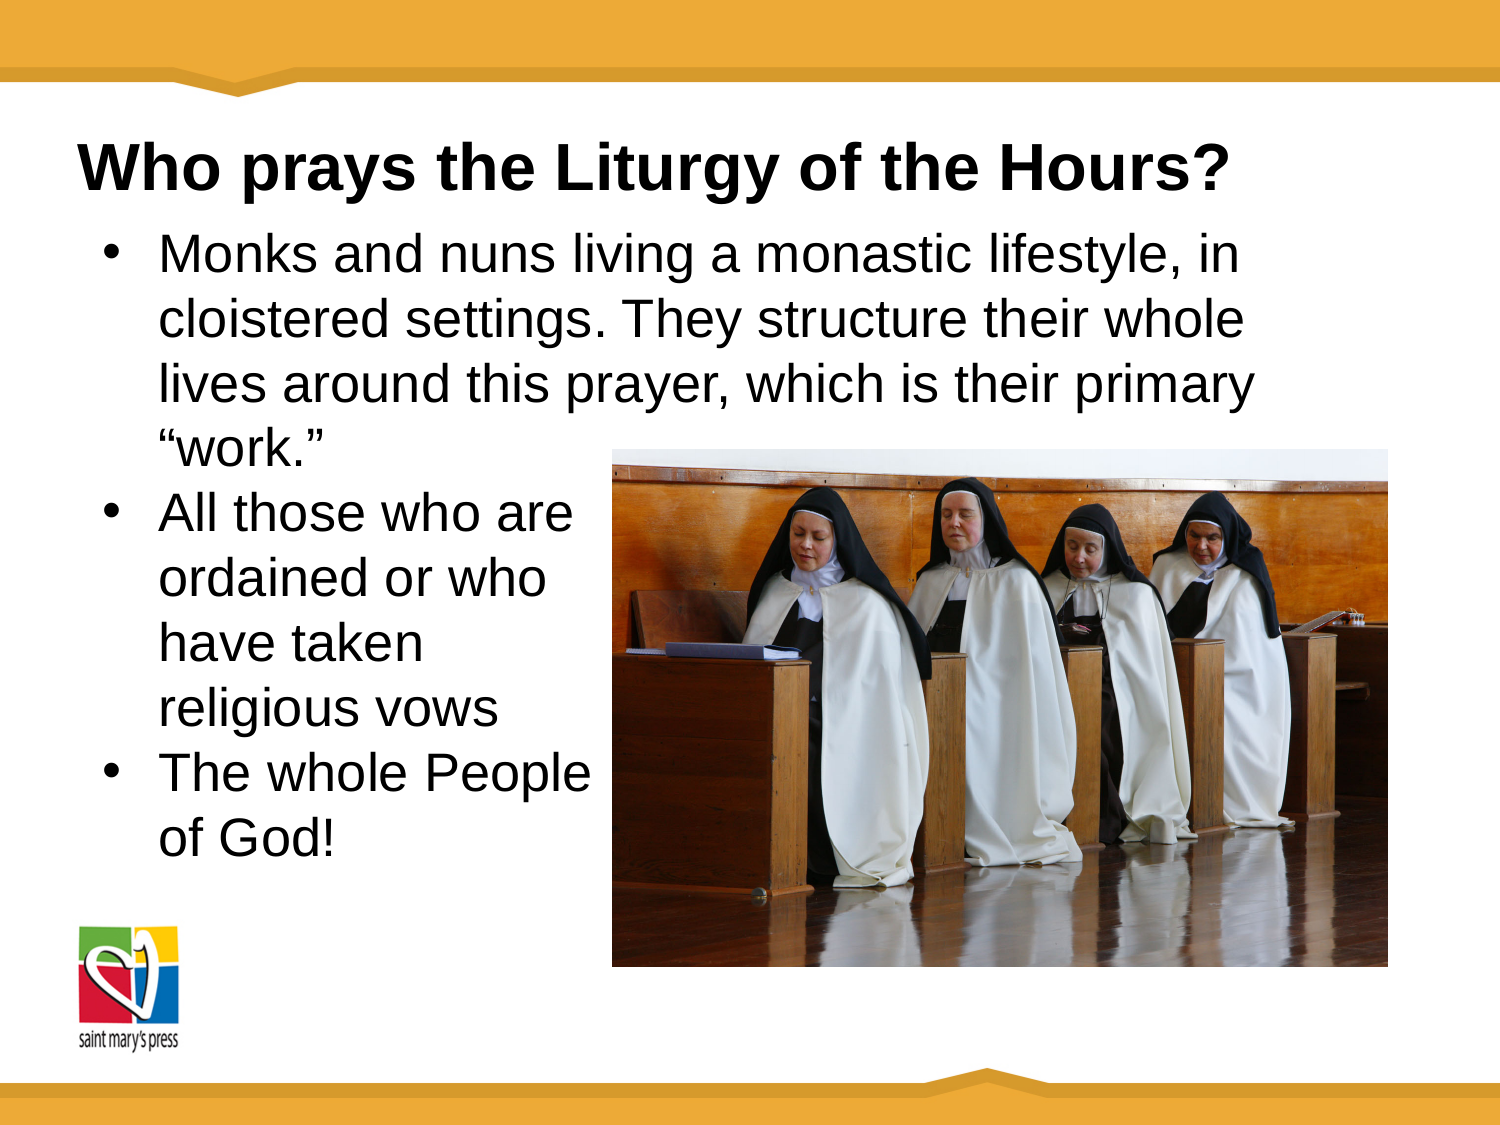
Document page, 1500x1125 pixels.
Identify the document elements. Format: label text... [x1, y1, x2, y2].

picture [0, 0, 1500, 1125]
title Who prays the Liturgy of the Hours? [62, 133, 1438, 194]
text_box Monks and nuns living a monastic lifestyle, in cloistered settings. They structure their whole lives around this prayer, which is their primary “work.” All those who are ordained or who have taken religious vows The whole People of God! [87, 197, 1319, 889]
